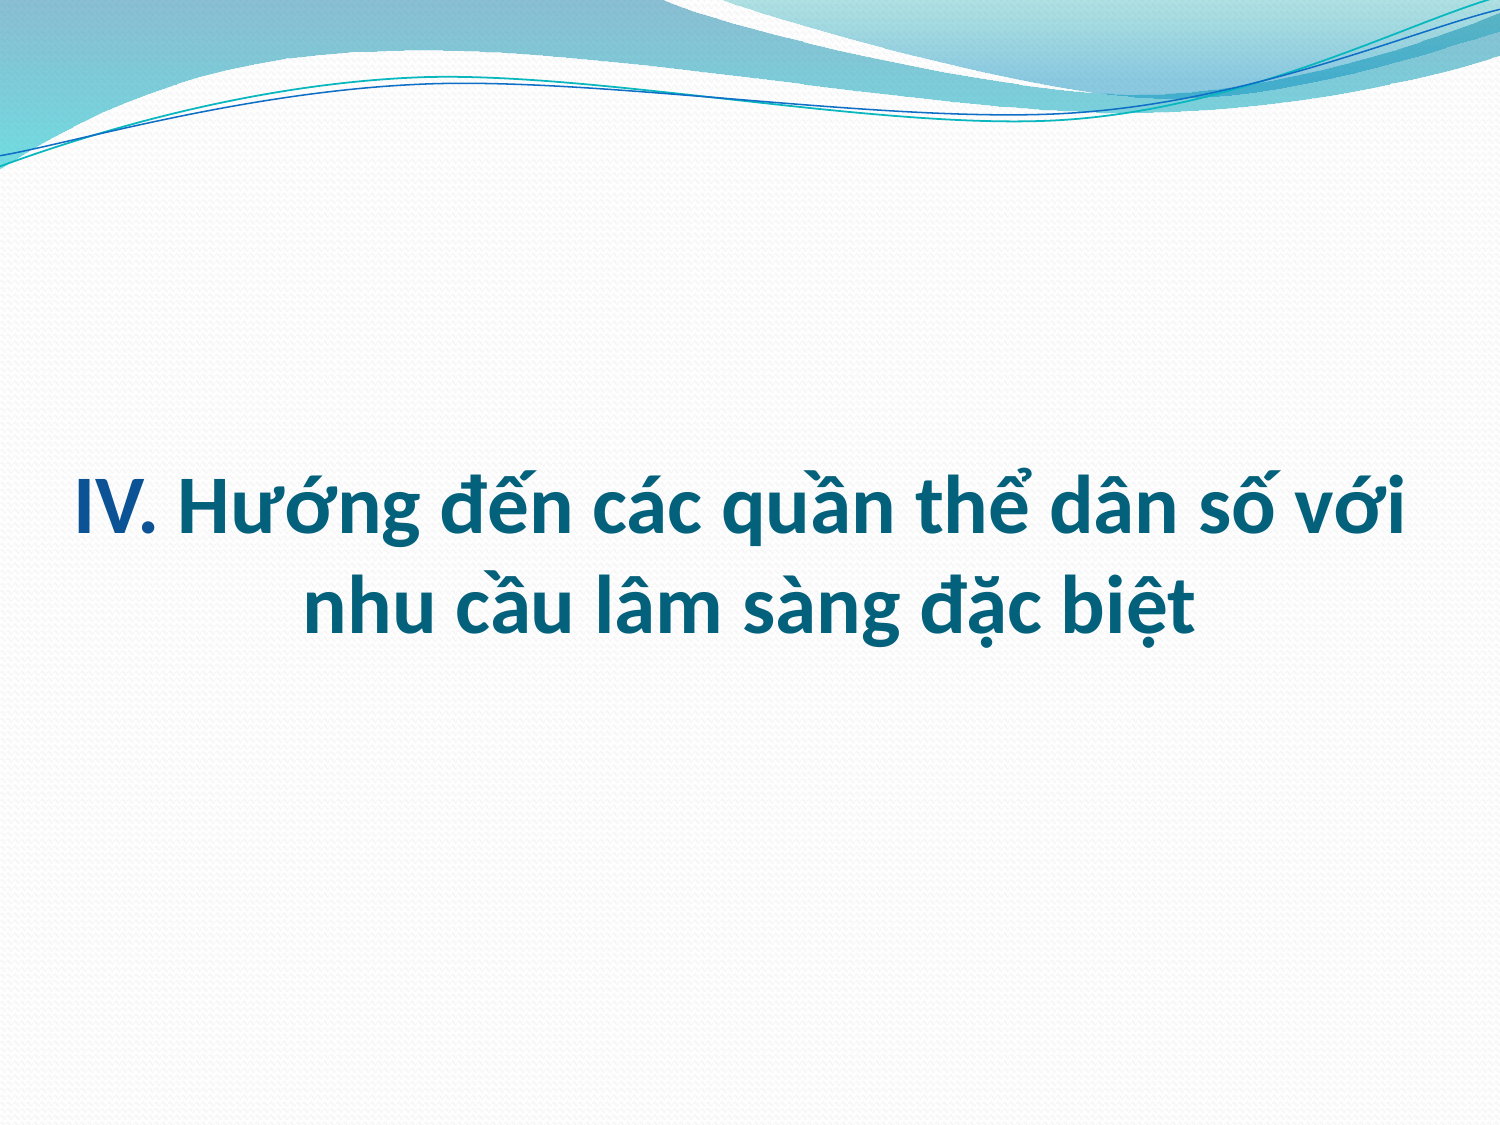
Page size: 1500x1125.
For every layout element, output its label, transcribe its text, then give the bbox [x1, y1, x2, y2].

title IV. Hướng đến các quần thể dân số với nhu cầu lâm sàng đặc biệt [0, 399, 1500, 650]
